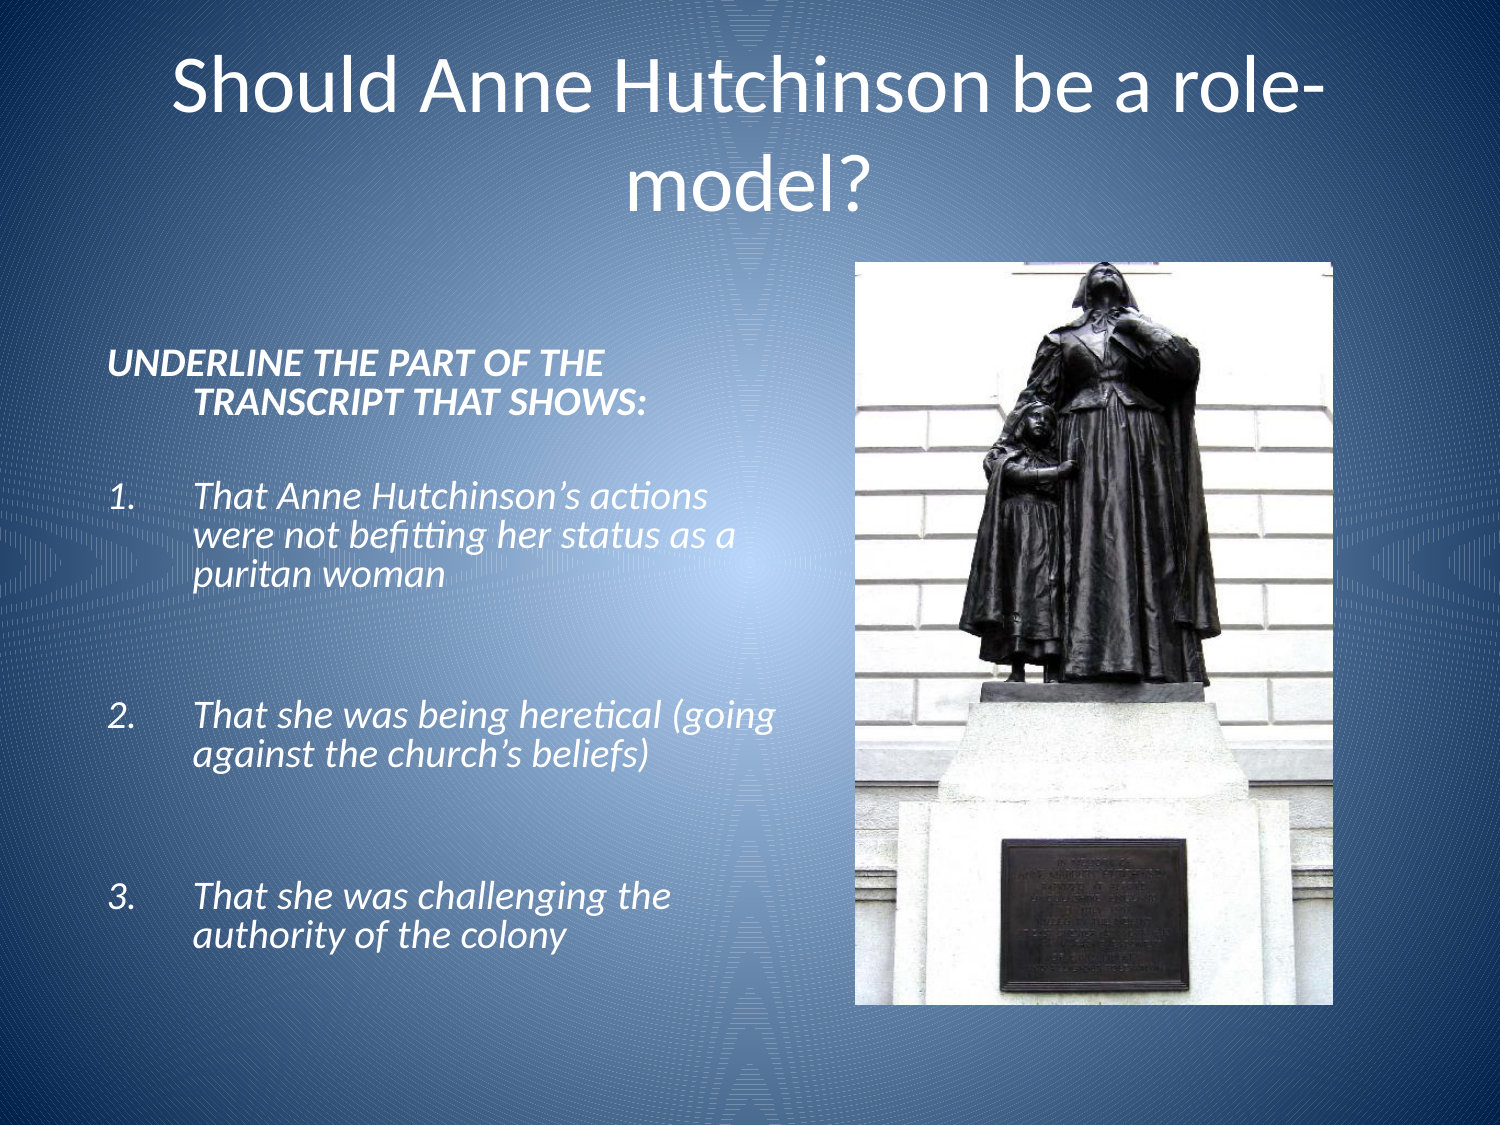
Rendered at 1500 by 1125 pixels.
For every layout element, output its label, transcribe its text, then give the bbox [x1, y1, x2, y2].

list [855, 262, 1333, 1006]
list UNDERLINE THE PART OF THE TRANSCRIPT THAT SHOWS: That Anne Hutchinson’s actions were not befitting her status as a puritan woman That she was being heretical (going against the church’s beliefs) That she was challenging the authority of the colony [75, 337, 813, 1005]
title Should Anne Hutchinson be a role-model? [75, 45, 1425, 213]
